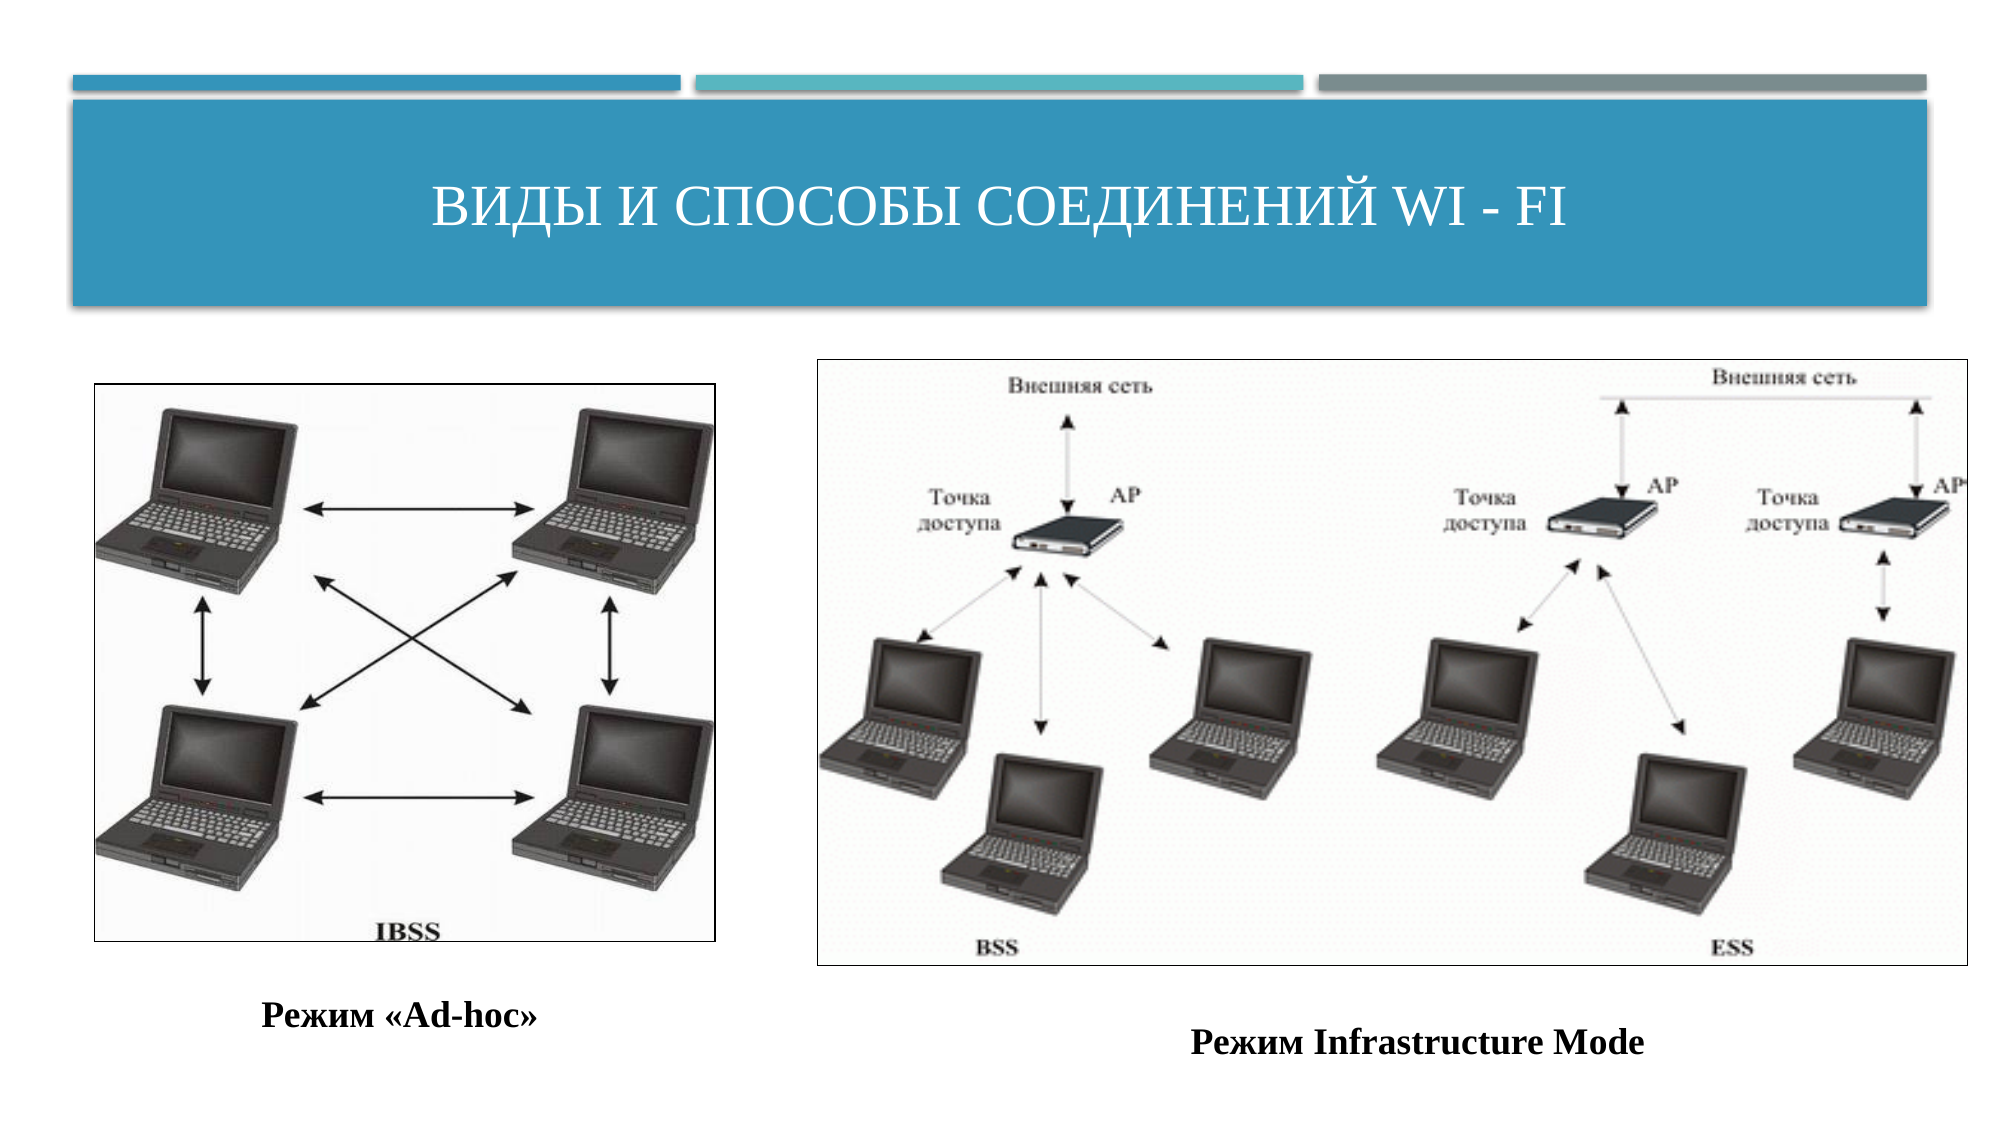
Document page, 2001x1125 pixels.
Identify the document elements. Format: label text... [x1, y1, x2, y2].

text_box Режим «Ad-hoc» [246, 982, 563, 1043]
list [817, 359, 1968, 966]
text_box Режим Infrastructure Mode [1166, 1009, 1661, 1070]
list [94, 384, 715, 942]
title Виды и способы соединений Wi - Fi [95, 140, 1905, 245]
